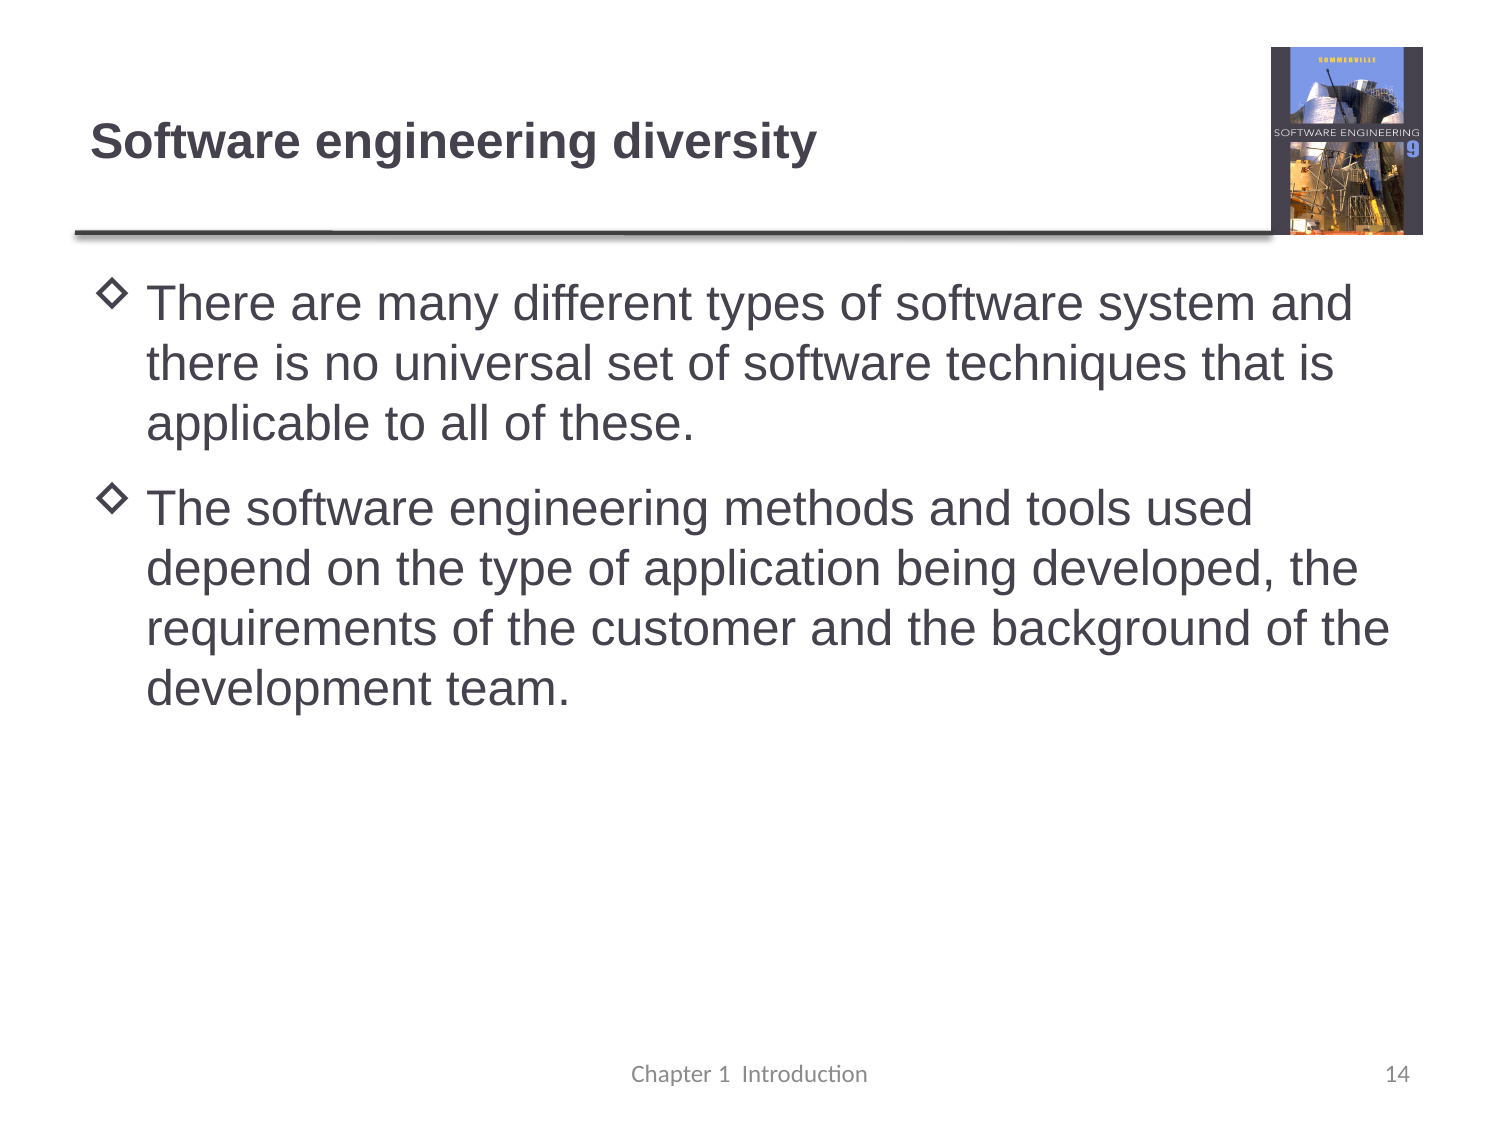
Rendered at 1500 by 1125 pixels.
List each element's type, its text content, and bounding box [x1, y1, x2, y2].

list There are many different types of software system and there is no universal set of software techniques that is applicable to all of these. The software engineering methods and tools used depend on the type of application being developed, the requirements of the customer and the background of the development team. [75, 262, 1425, 1005]
footer Chapter 1 Introduction [512, 1042, 988, 1103]
slide_number 14 [1074, 1042, 1425, 1103]
picture [1272, 47, 1423, 235]
title Software engineering diversity [74, 44, 1272, 233]
